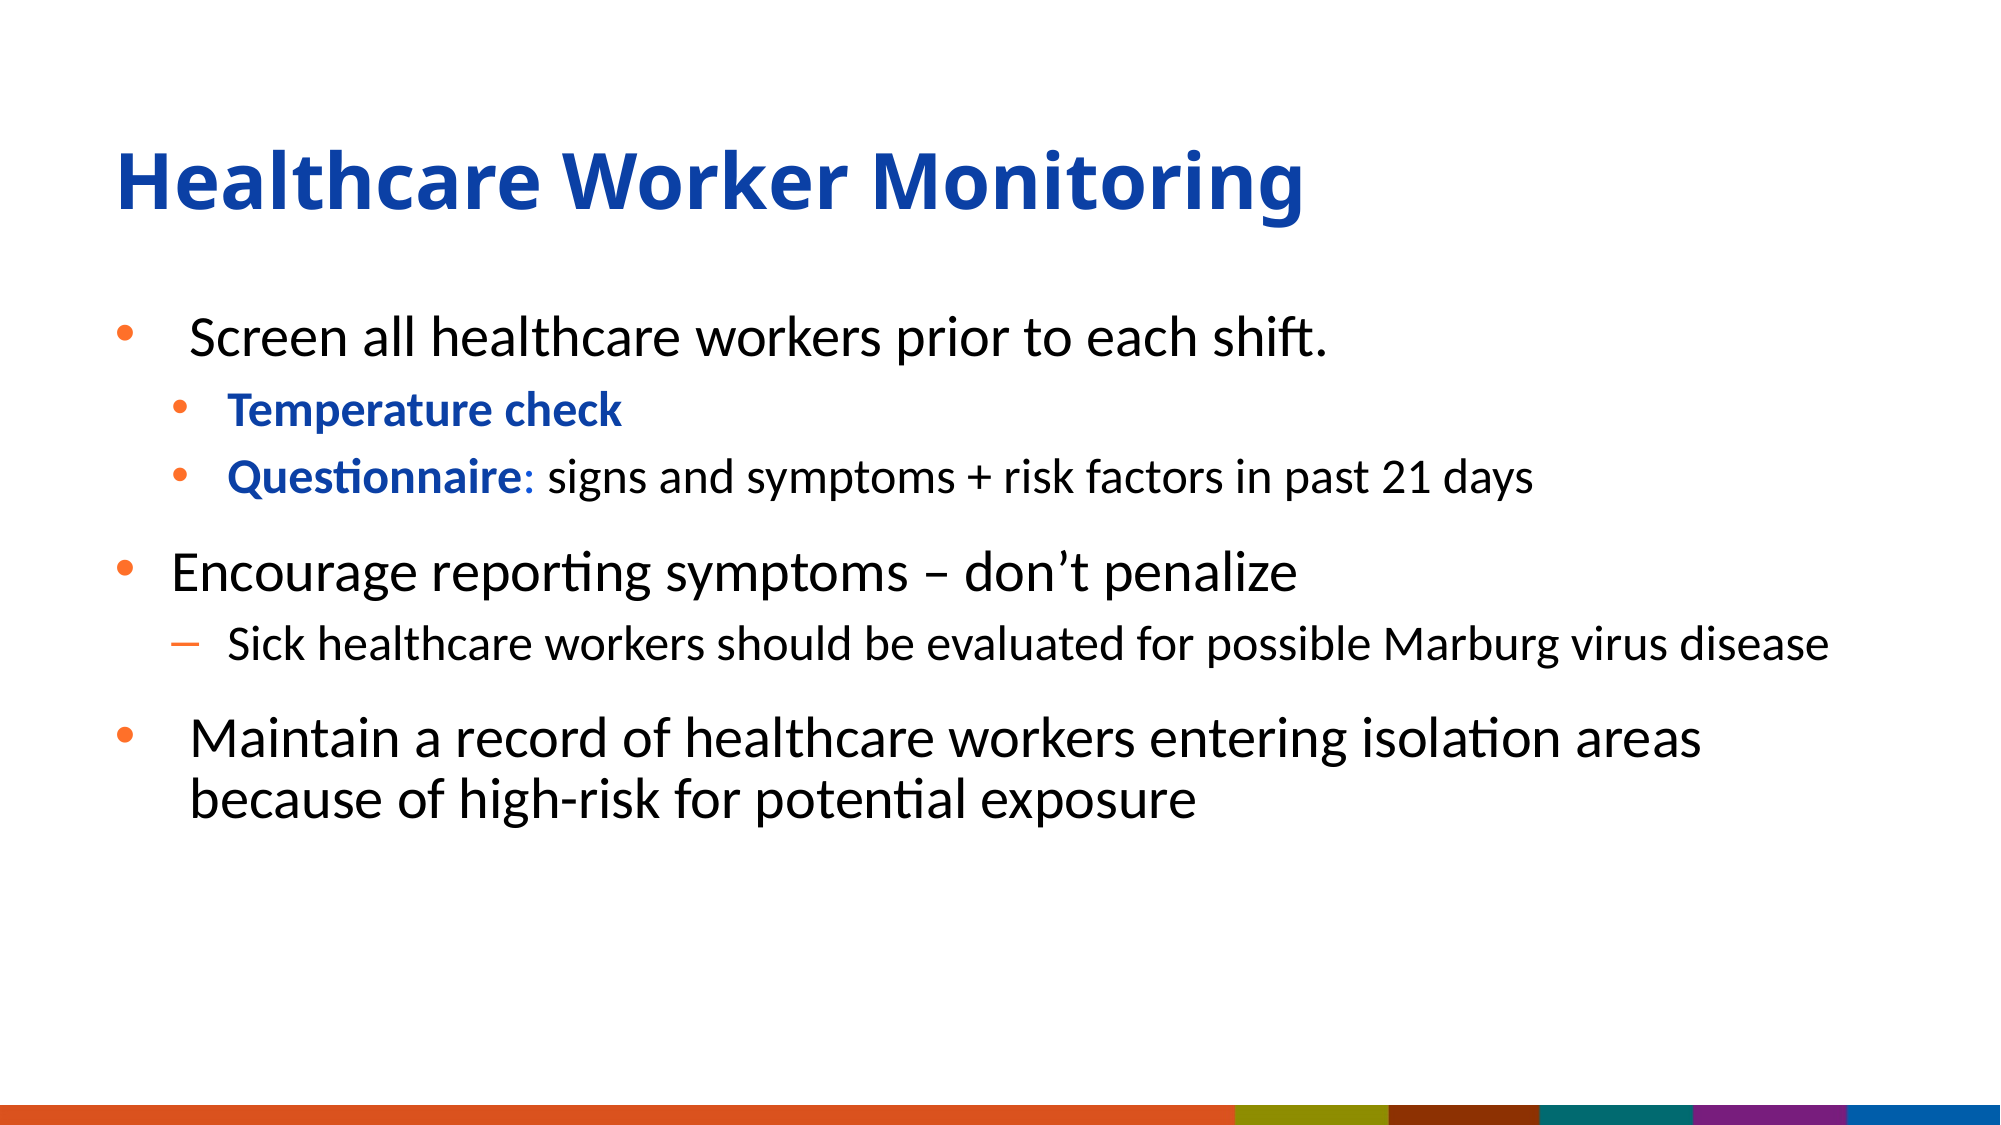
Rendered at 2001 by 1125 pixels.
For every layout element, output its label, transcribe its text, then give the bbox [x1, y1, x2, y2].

list Screen all healthcare workers prior to each shift. Temperature check Questionnaire: signs and symptoms + risk factors in past 21 days Encourage reporting symptoms – don’t penalize Sick healthcare workers should be evaluated for possible Marburg virus disease Maintain a record of healthcare workers entering isolation areas because of high-risk for potential exposure [99, 299, 1900, 985]
picture [0, 1105, 2000, 1125]
title Healthcare Worker Monitoring [99, 45, 1900, 233]
